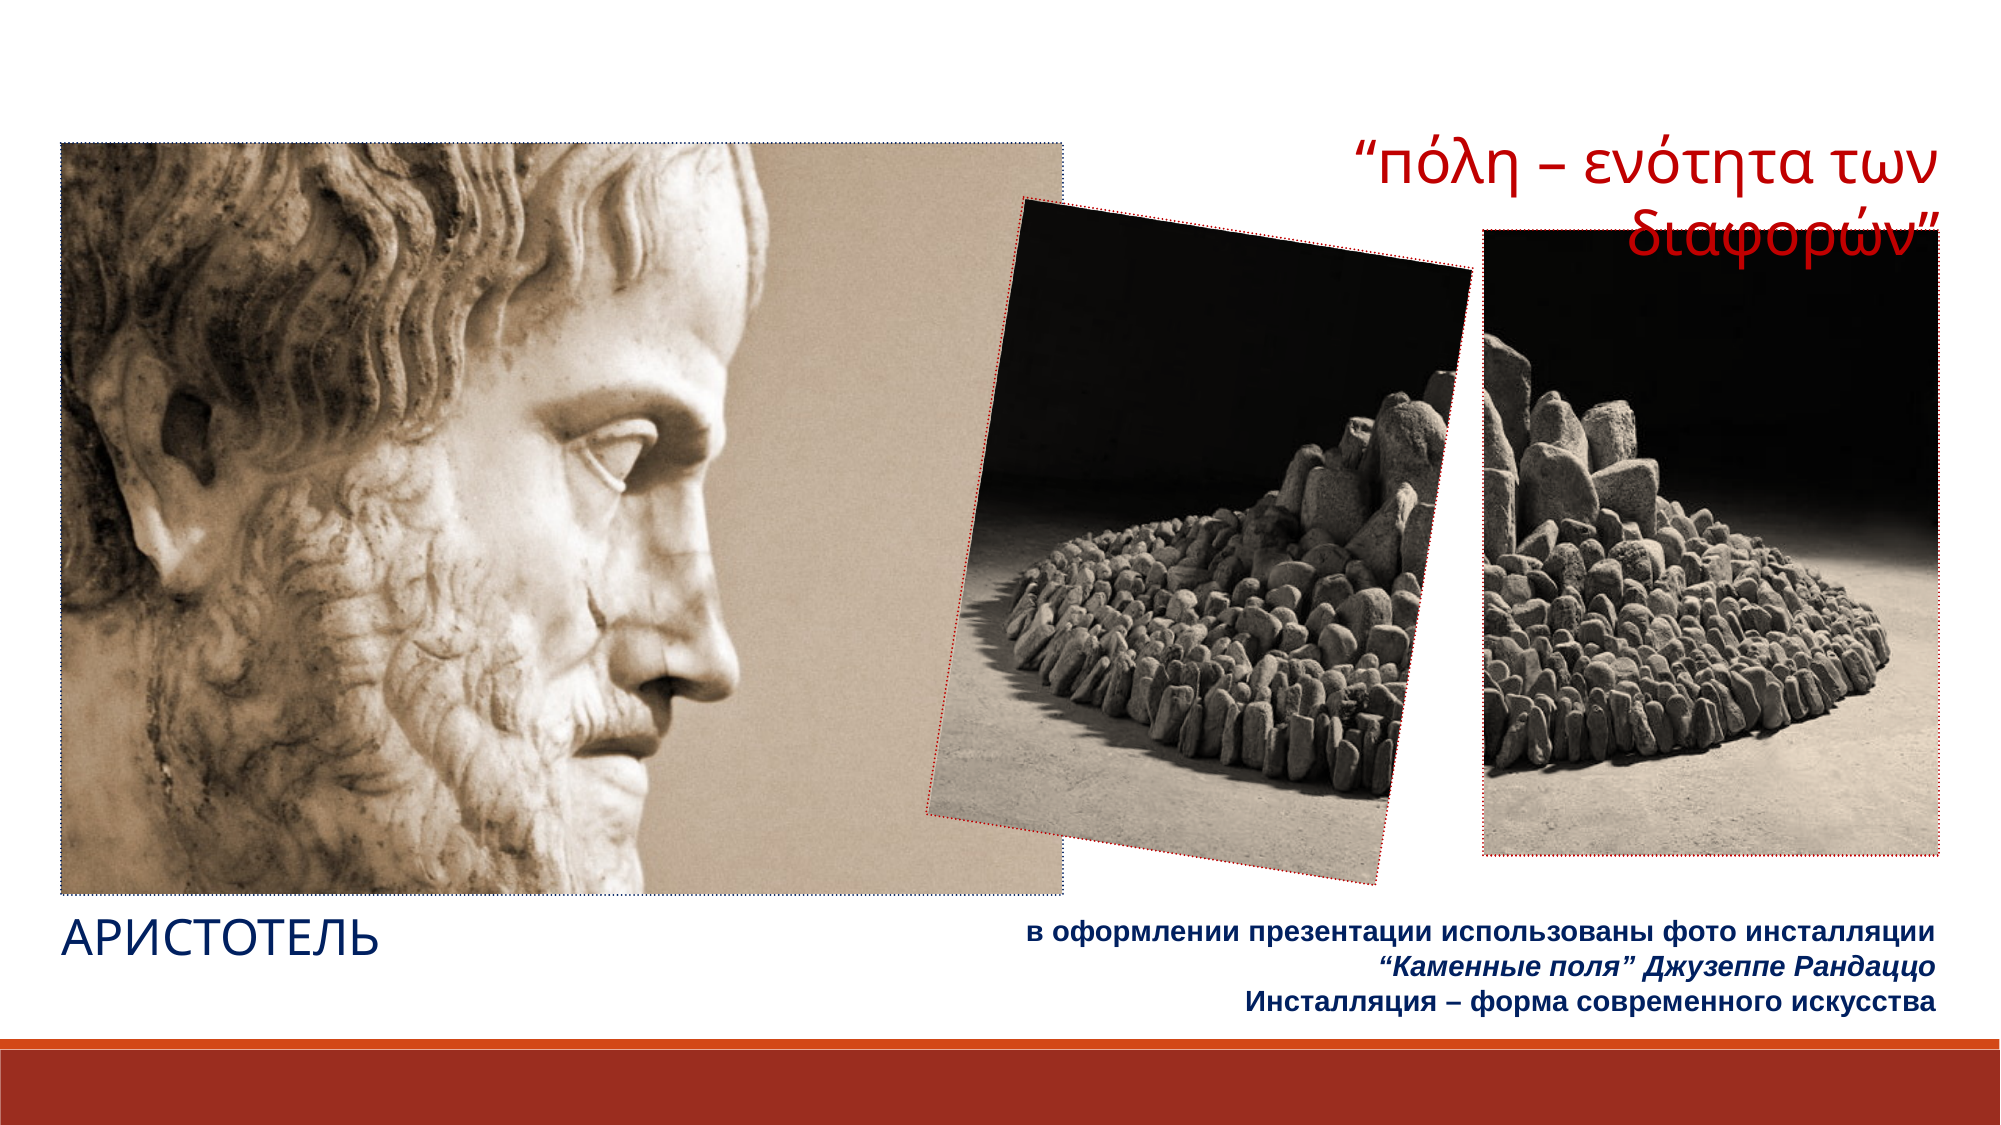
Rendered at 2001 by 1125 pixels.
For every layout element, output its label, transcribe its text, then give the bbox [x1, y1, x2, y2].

picture [61, 143, 1427, 895]
picture [1483, 230, 1939, 856]
text_box “пόλη – ενότητα των διαφορών” [1097, 115, 1955, 275]
text_box в оформлении презентации использованы фото инсталляции “Каменные поля” Джузеппе Рандаццо Инсталляция – форма современного искусства [1009, 904, 1952, 1025]
text_box АРИСТОТЕЛЬ [46, 898, 399, 973]
